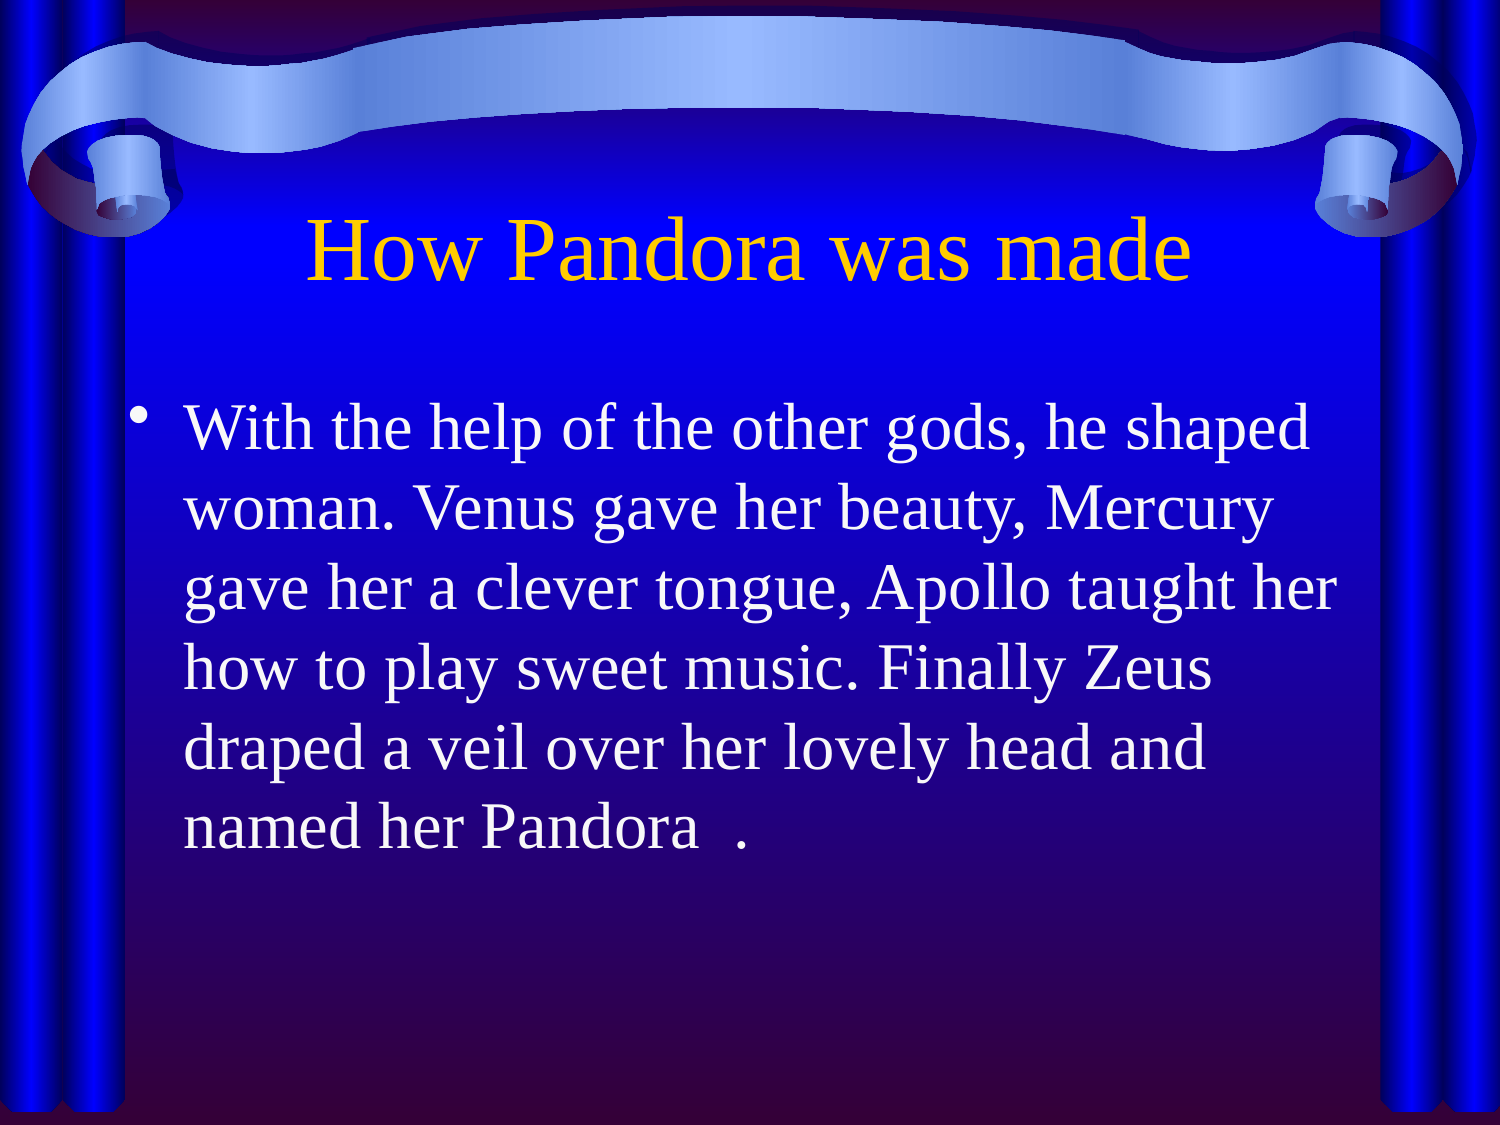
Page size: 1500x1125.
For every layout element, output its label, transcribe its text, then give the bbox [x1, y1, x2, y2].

title How Pandora was made [112, 149, 1388, 338]
list With the help of the other gods, he shaped woman. Venus gave her beauty, Mercury gave her a clever tongue, Apollo taught her how to play sweet music. Finally Zeus draped a veil over her lovely head and named her Pandora . [112, 374, 1388, 1051]
